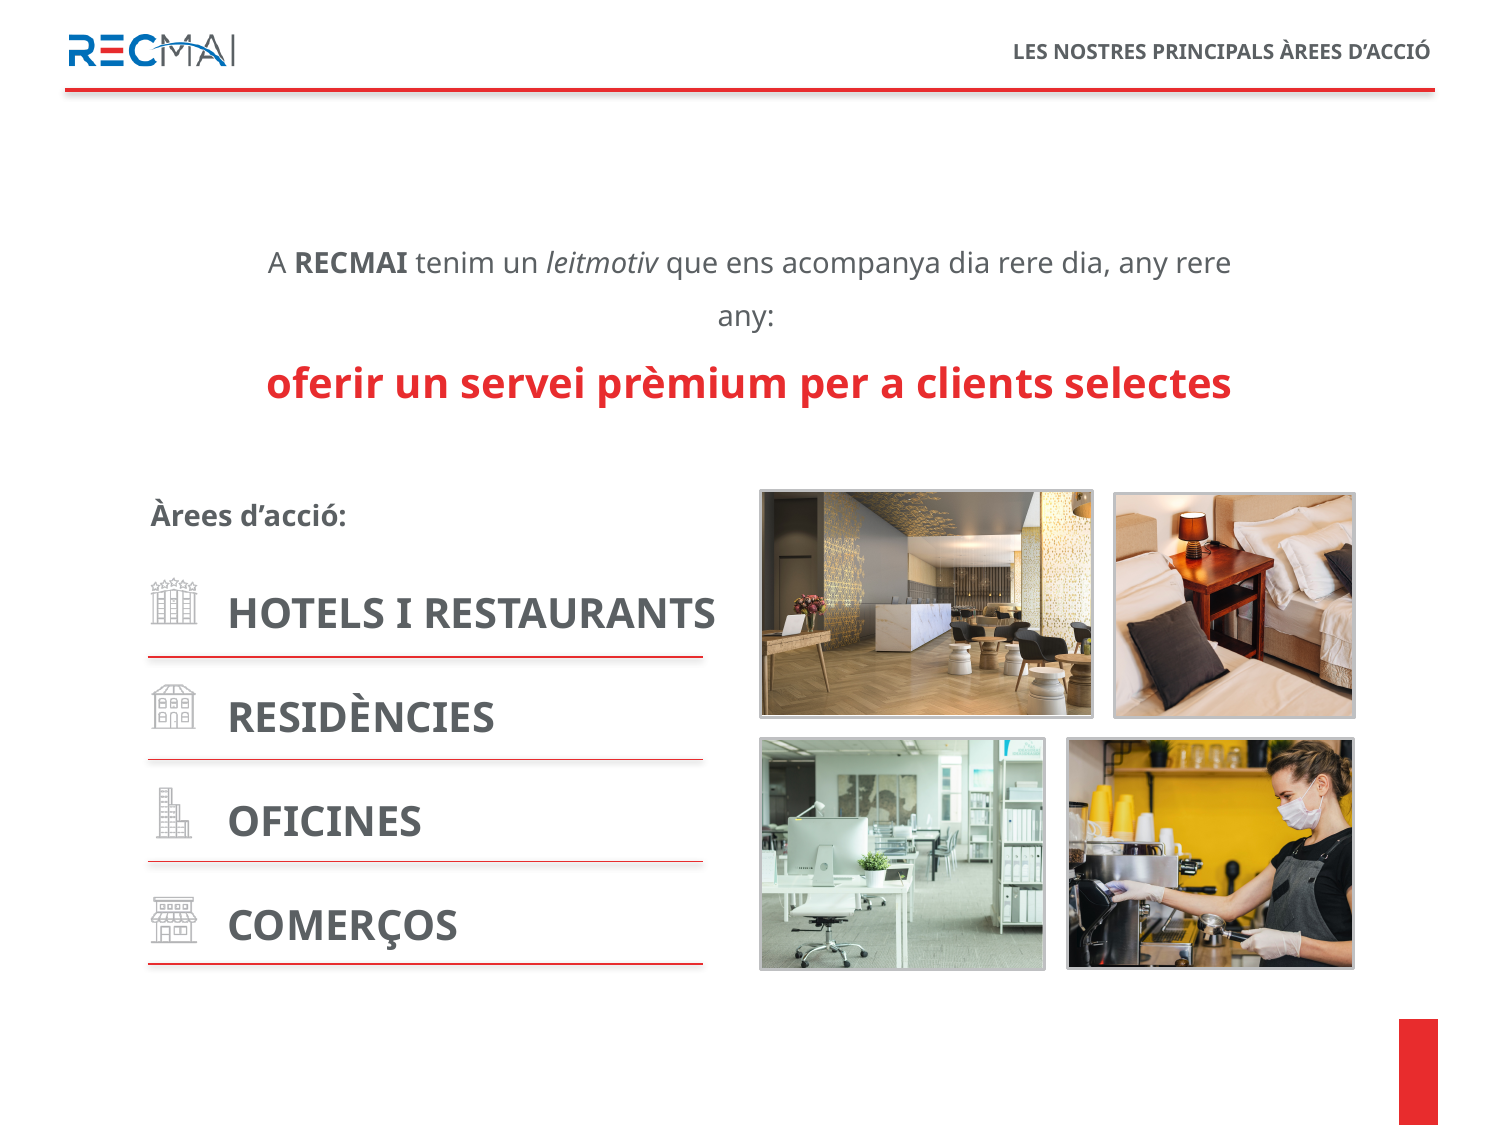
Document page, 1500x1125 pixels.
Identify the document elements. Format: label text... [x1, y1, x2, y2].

picture [67, 32, 235, 67]
picture [147, 680, 200, 733]
picture [1115, 494, 1353, 717]
picture [147, 786, 200, 840]
picture [1068, 739, 1353, 968]
picture [147, 573, 200, 627]
text_box Àrees d’acció: HOTELS I RESTAURANTS RESIDÈNCIES OFICINES COMERÇOS [135, 420, 739, 957]
picture [761, 491, 1092, 717]
text_box A RECMAI tenim un leitmotiv que ens acompanya dia rere dia, any rere any: oferir un servei prèmium per a clients selectes [230, 219, 1270, 415]
picture [761, 739, 1043, 969]
text_box LES NOSTRES PRINCIPALS ÀREES D’ACCIÓ [301, 30, 1446, 71]
picture [147, 892, 200, 946]
picture [1399, 1019, 1438, 1125]
